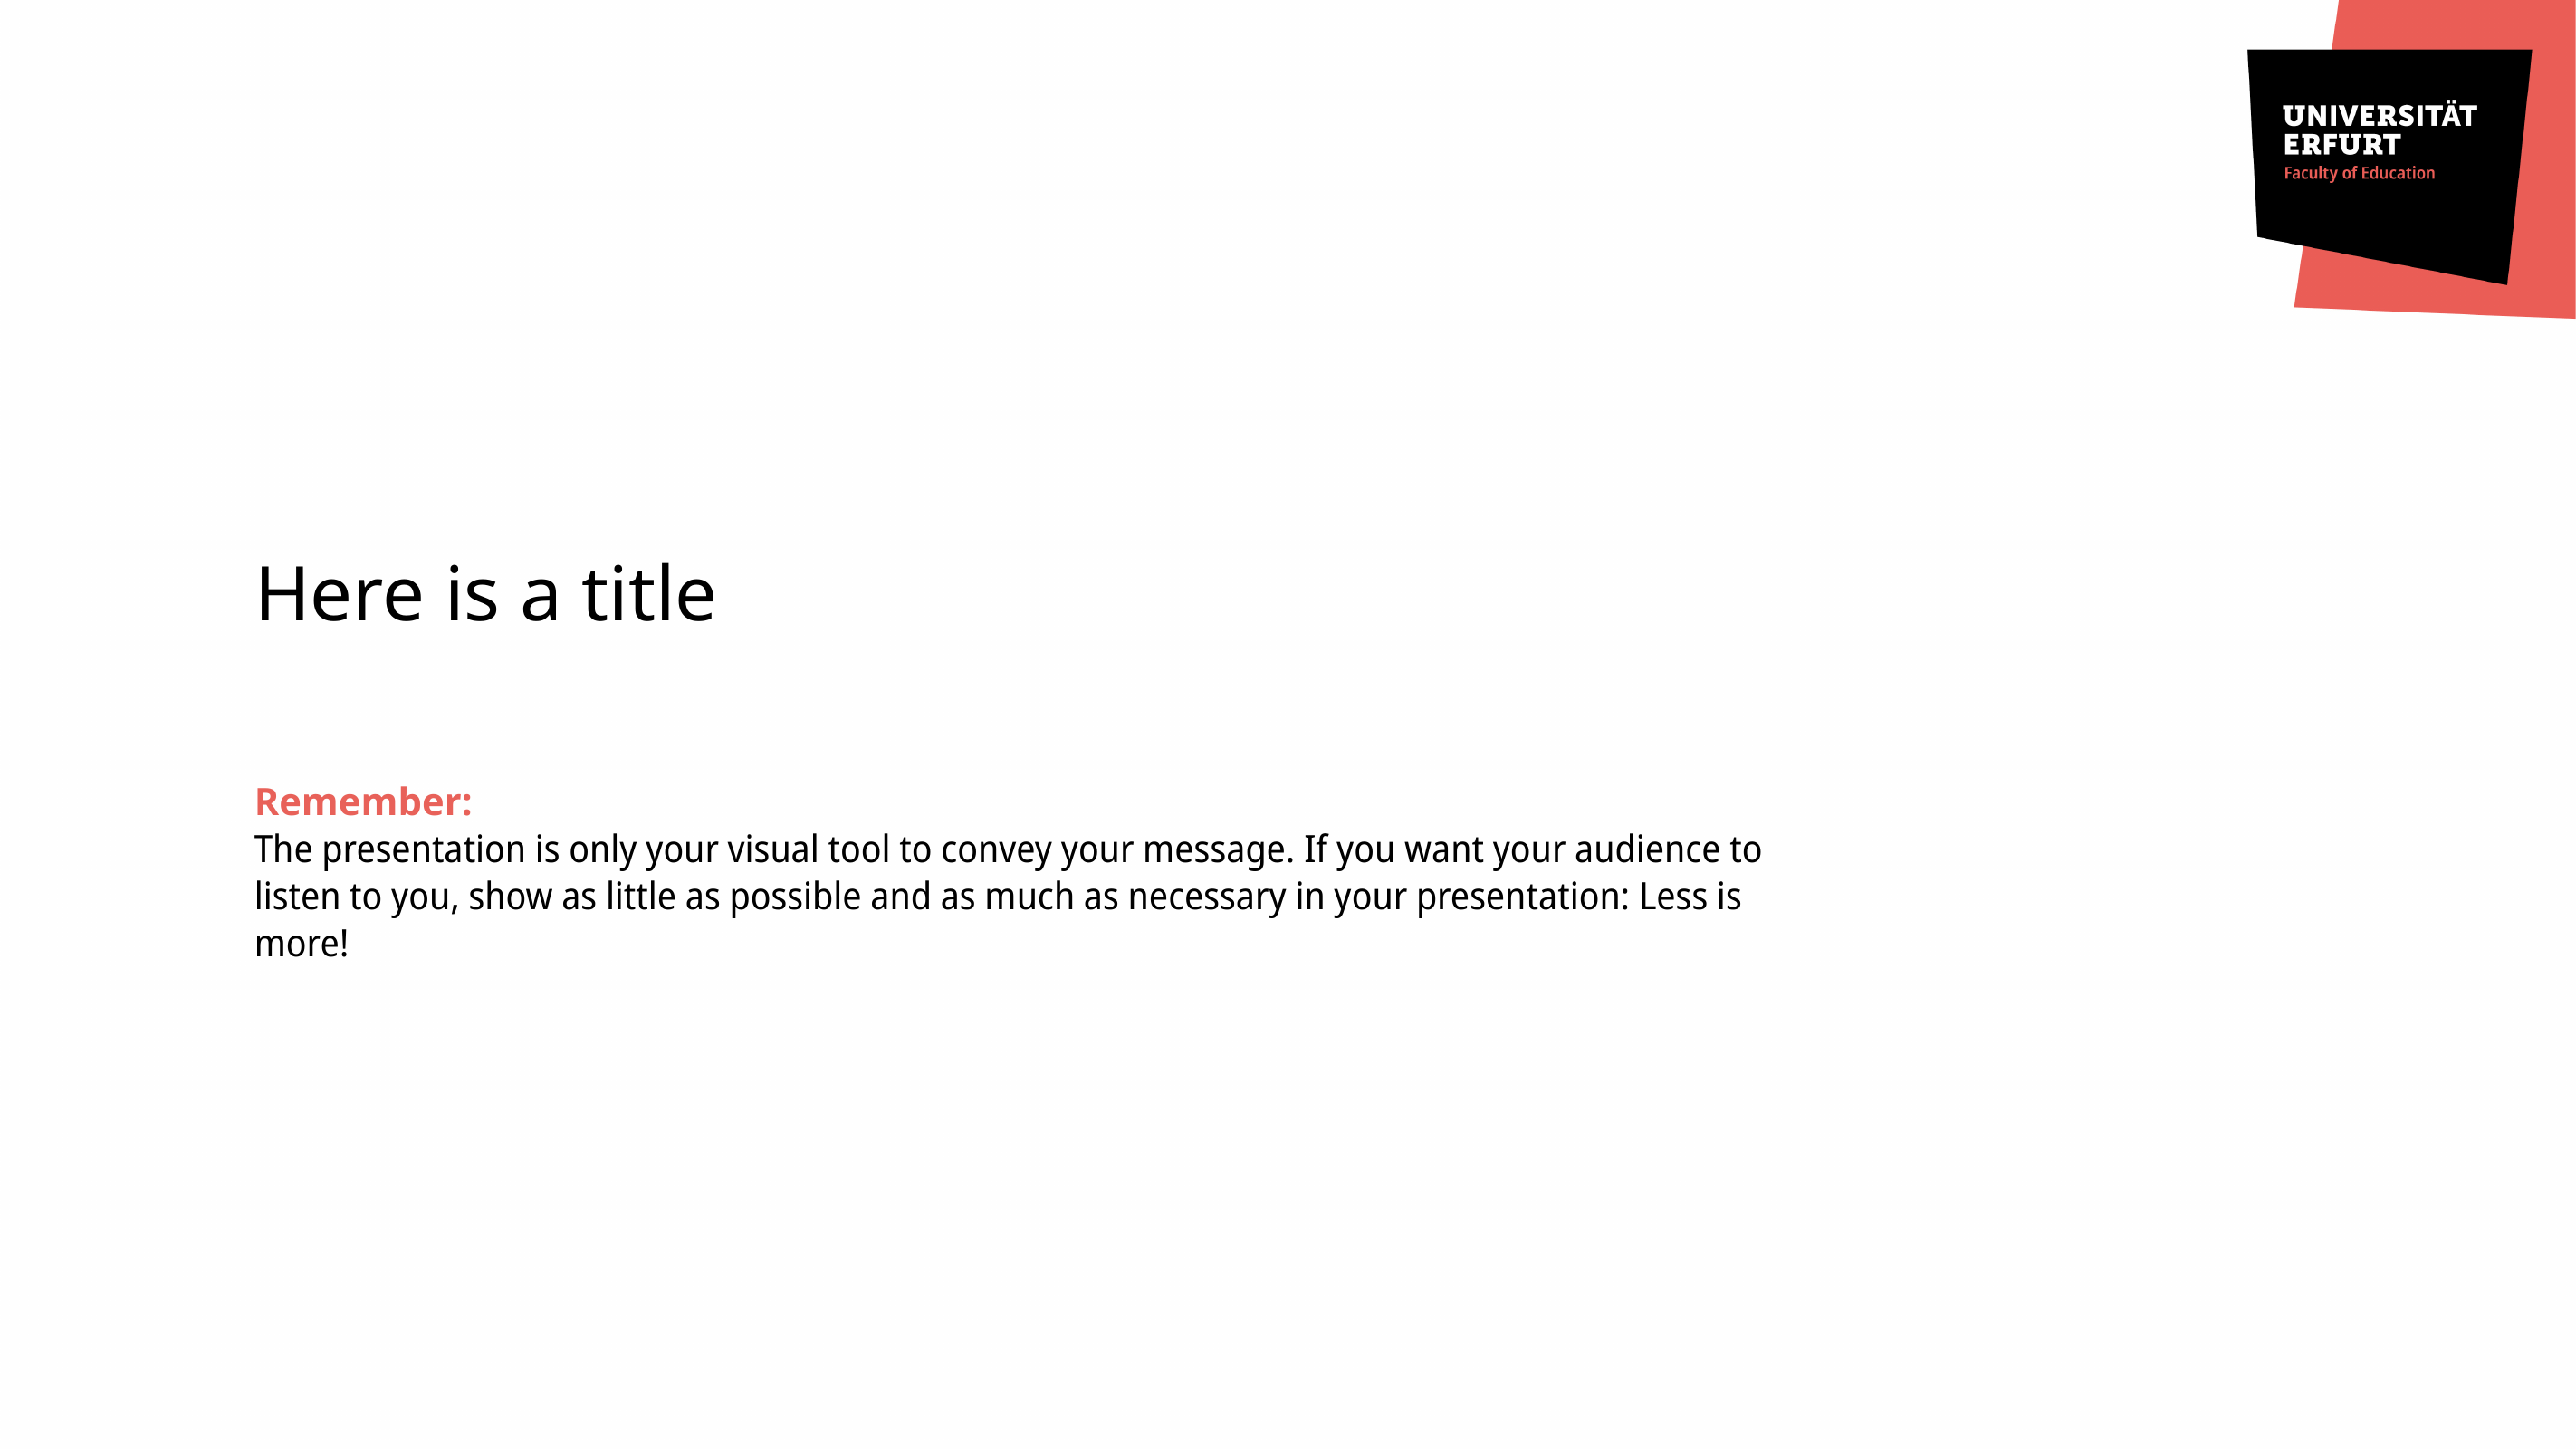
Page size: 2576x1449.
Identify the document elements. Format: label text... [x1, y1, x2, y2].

text_box Remember: The presentation is only your visual tool to convey your message. If you want your audience to listen to you, show as little as possible and as much as necessary in your presentation: Less is more! [246, 767, 1802, 986]
picture [0, 0, 2576, 1449]
text_box Here is a title [241, 538, 1616, 747]
